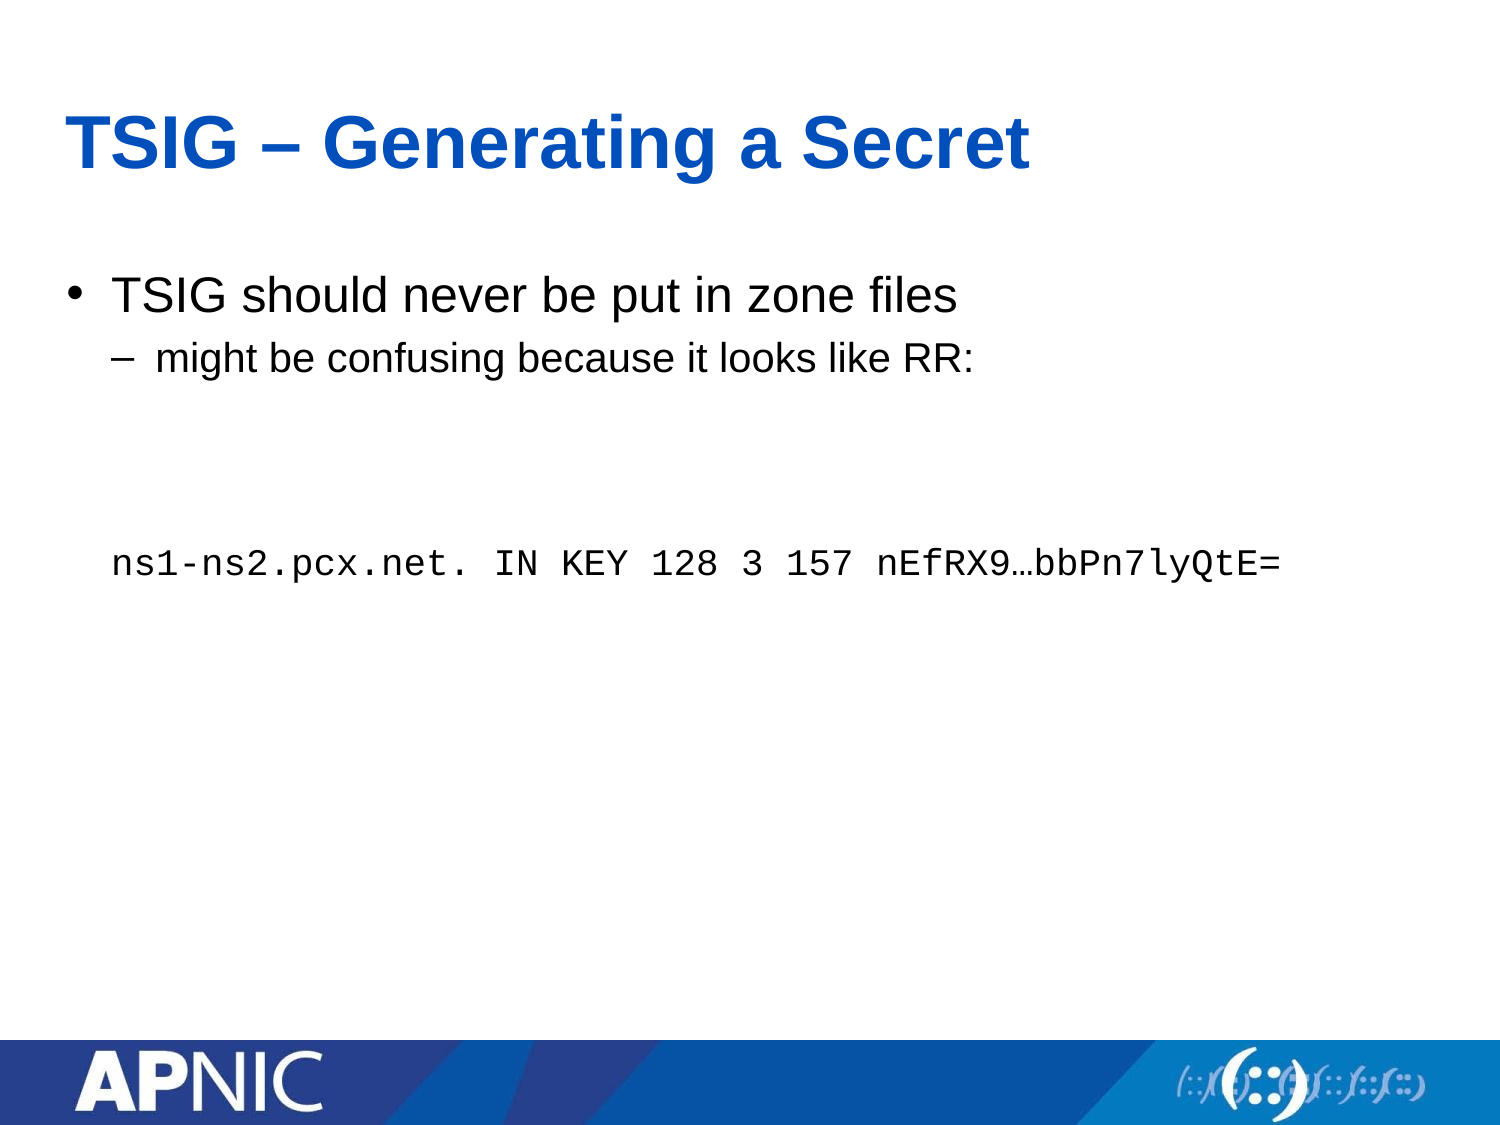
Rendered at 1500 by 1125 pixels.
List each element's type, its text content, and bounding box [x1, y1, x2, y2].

list TSIG should never be put in zone files might be confusing because it looks like RR: ns1-ns2.pcx.net. IN KEY 128 3 157 nEfRX9…bbPn7lyQtE= [66, 262, 1437, 1012]
picture [0, 1040, 1500, 1125]
title TSIG – Generating a Secret [64, 45, 1436, 233]
